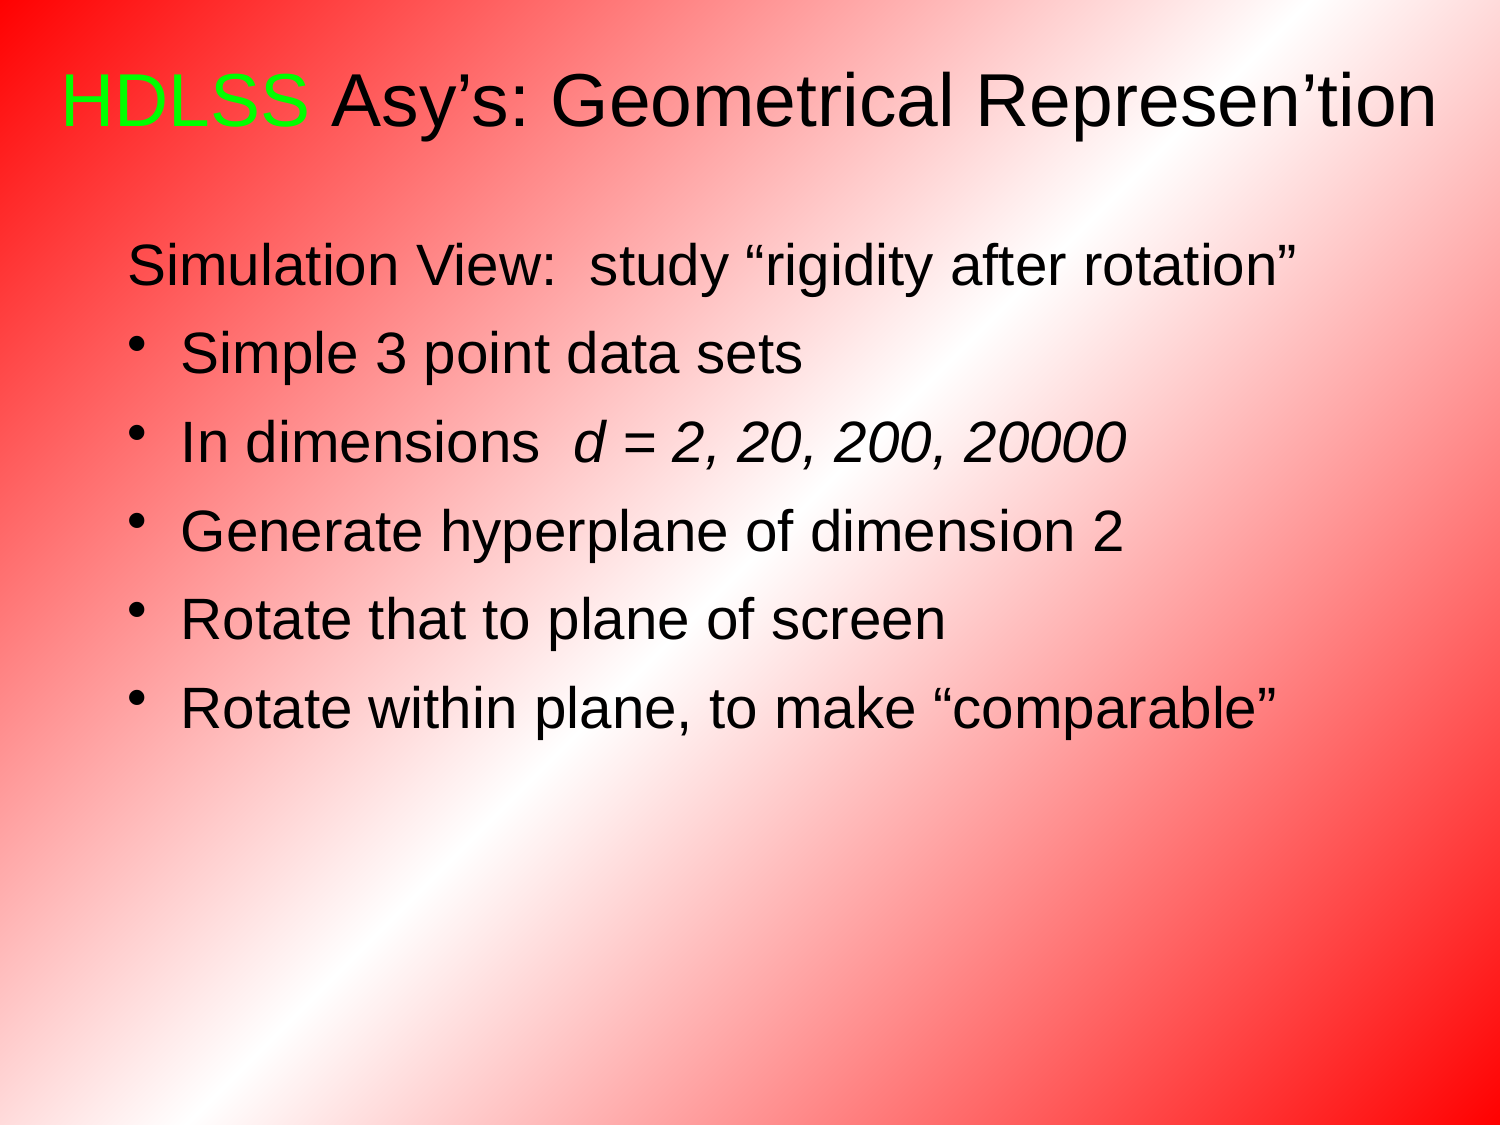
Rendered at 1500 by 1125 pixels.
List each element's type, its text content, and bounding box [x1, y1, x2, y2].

list Simulation View: study “rigidity after rotation” Simple 3 point data sets In dimensions d = 2, 20, 200, 20000 Generate hyperplane of dimension 2 Rotate that to plane of screen Rotate within plane, to make “comparable” [112, 212, 1358, 1025]
title HDLSS Asy’s: Geometrical Represen’tion [37, 37, 1463, 156]
